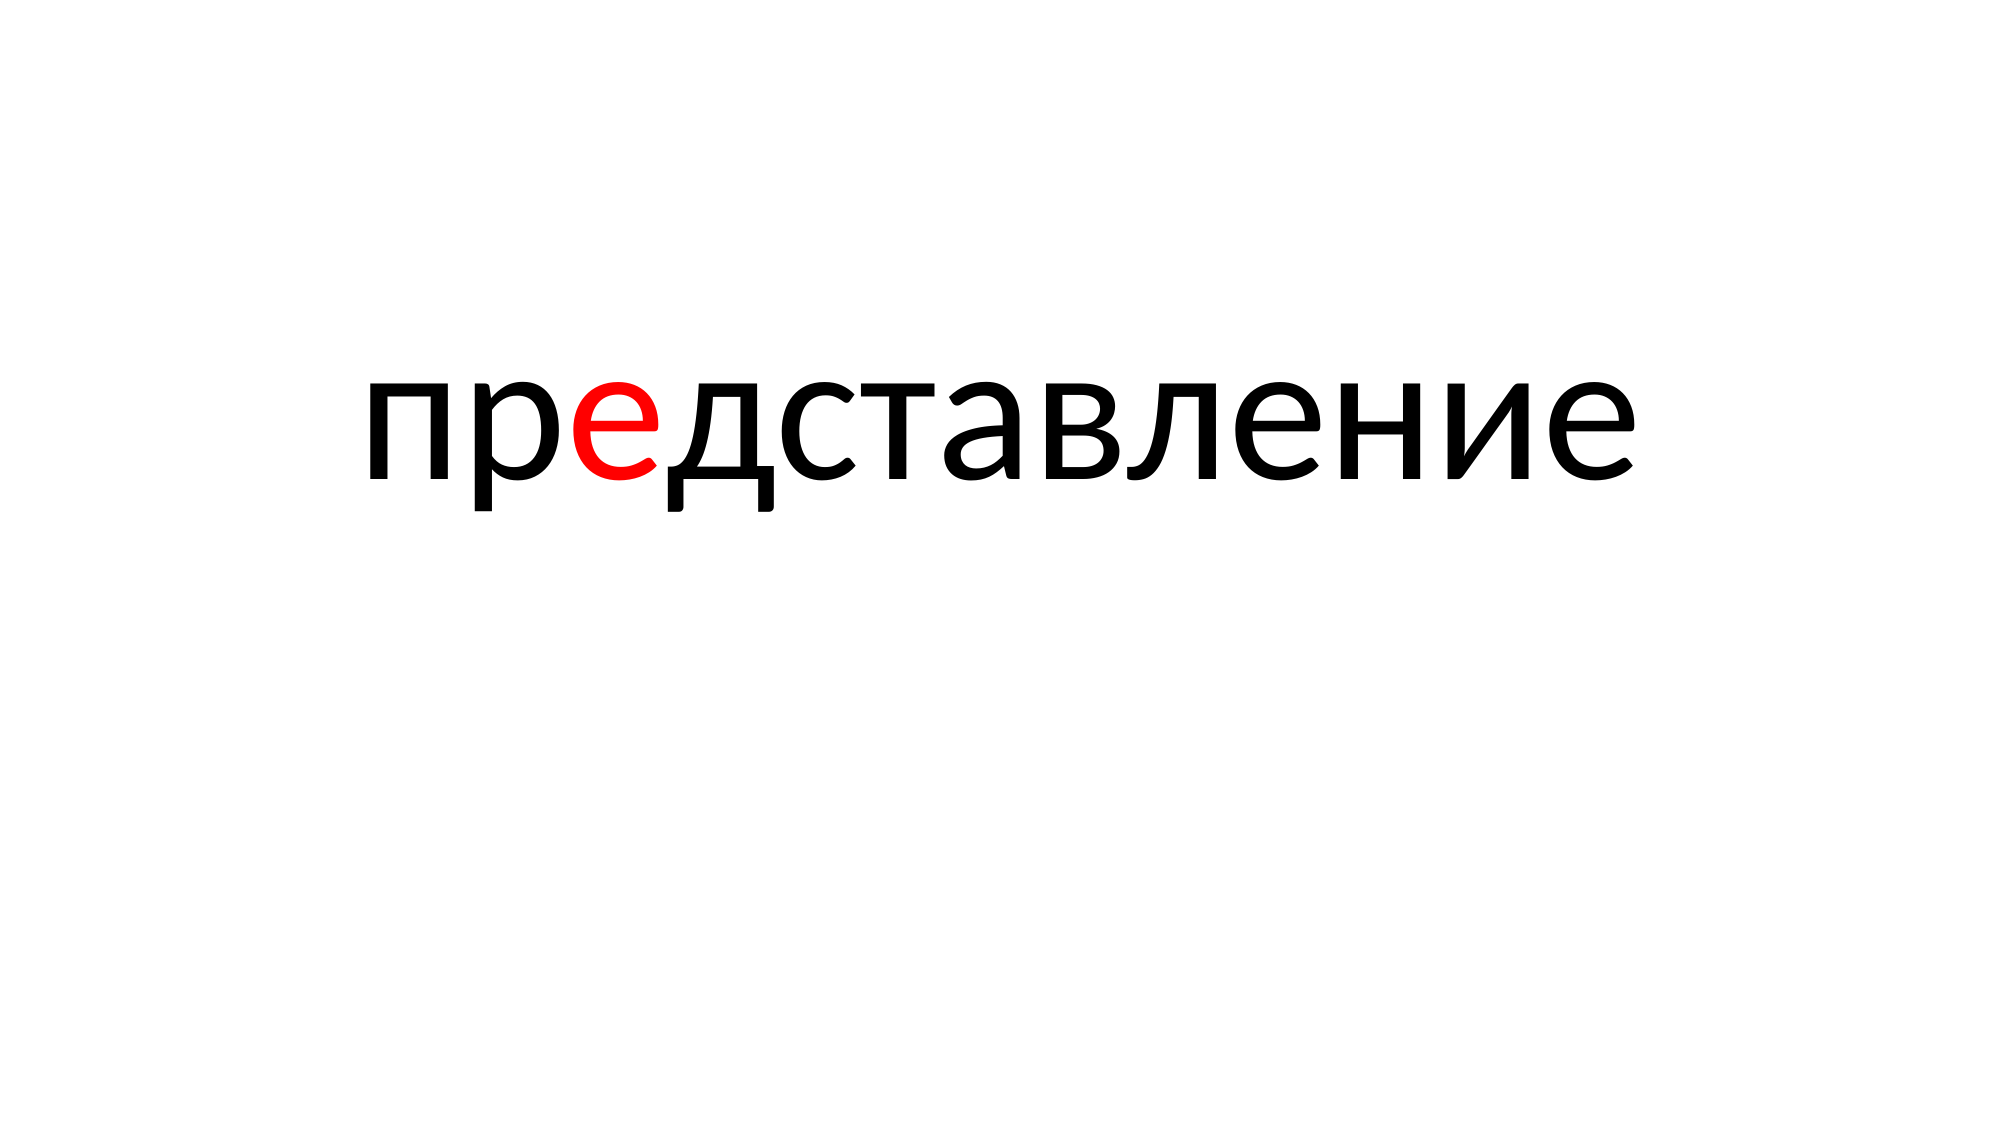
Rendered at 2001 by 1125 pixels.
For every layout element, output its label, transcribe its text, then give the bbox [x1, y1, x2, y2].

list представление [137, 299, 1863, 1014]
